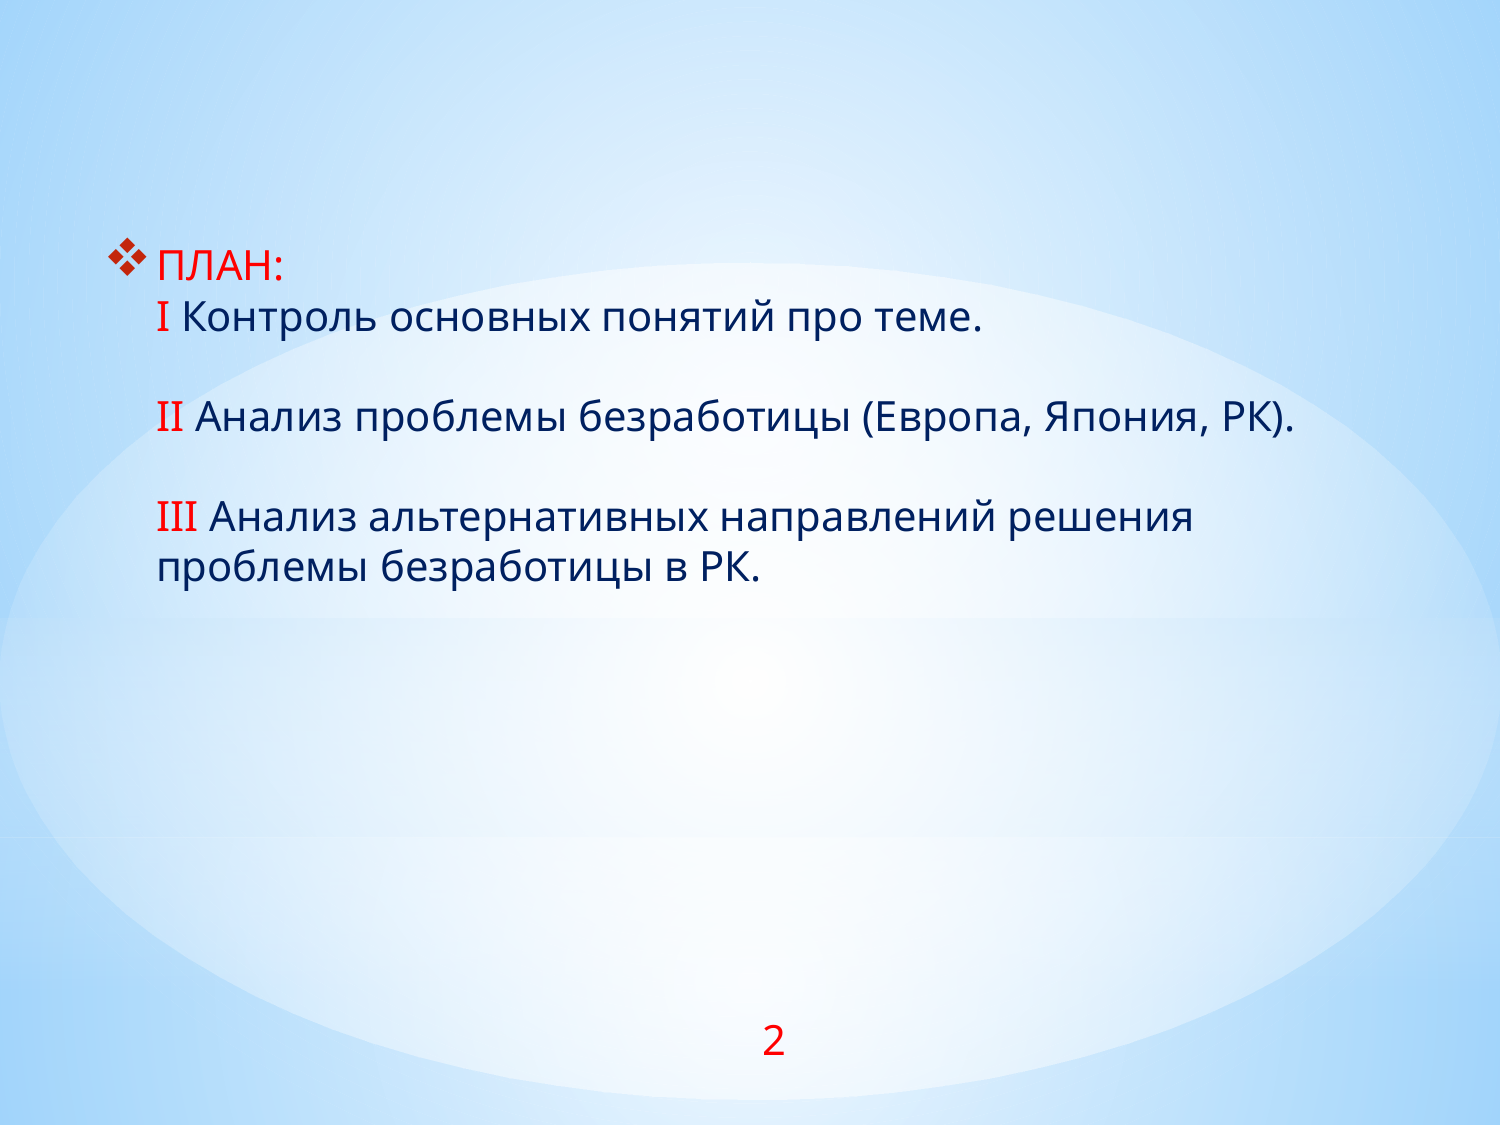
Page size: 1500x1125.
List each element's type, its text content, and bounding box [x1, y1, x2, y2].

title ПЛАН: I Контроль основных понятий про теме. II Анализ проблемы безработицы (Европа, Япония, РК). III Анализ альтернативных направлений решения проблемы безработицы в РК. [88, 231, 1424, 752]
footer [75, 1012, 624, 1073]
slide_number 2 [624, 1012, 925, 1073]
